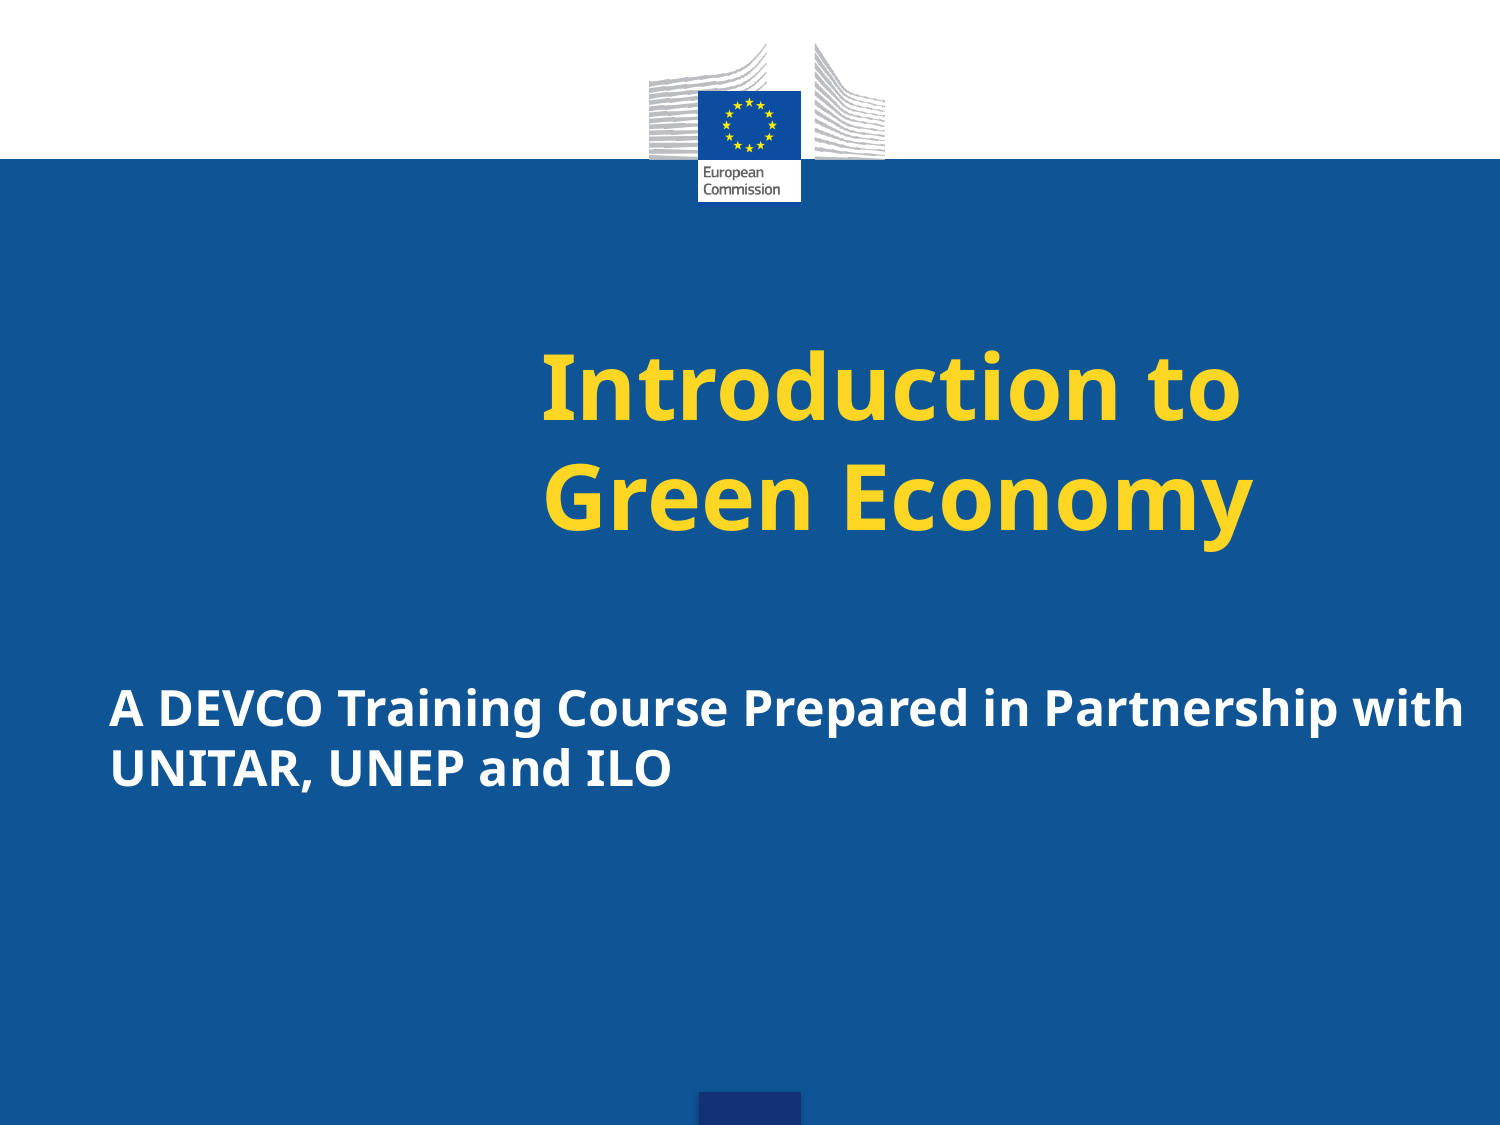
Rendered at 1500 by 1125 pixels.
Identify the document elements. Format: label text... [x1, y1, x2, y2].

subtitle A DEVCO Training Course Prepared in Partnership with UNITAR, UNEP and ILO [94, 668, 1495, 953]
title Introduction to Green Economy [525, 373, 1459, 504]
